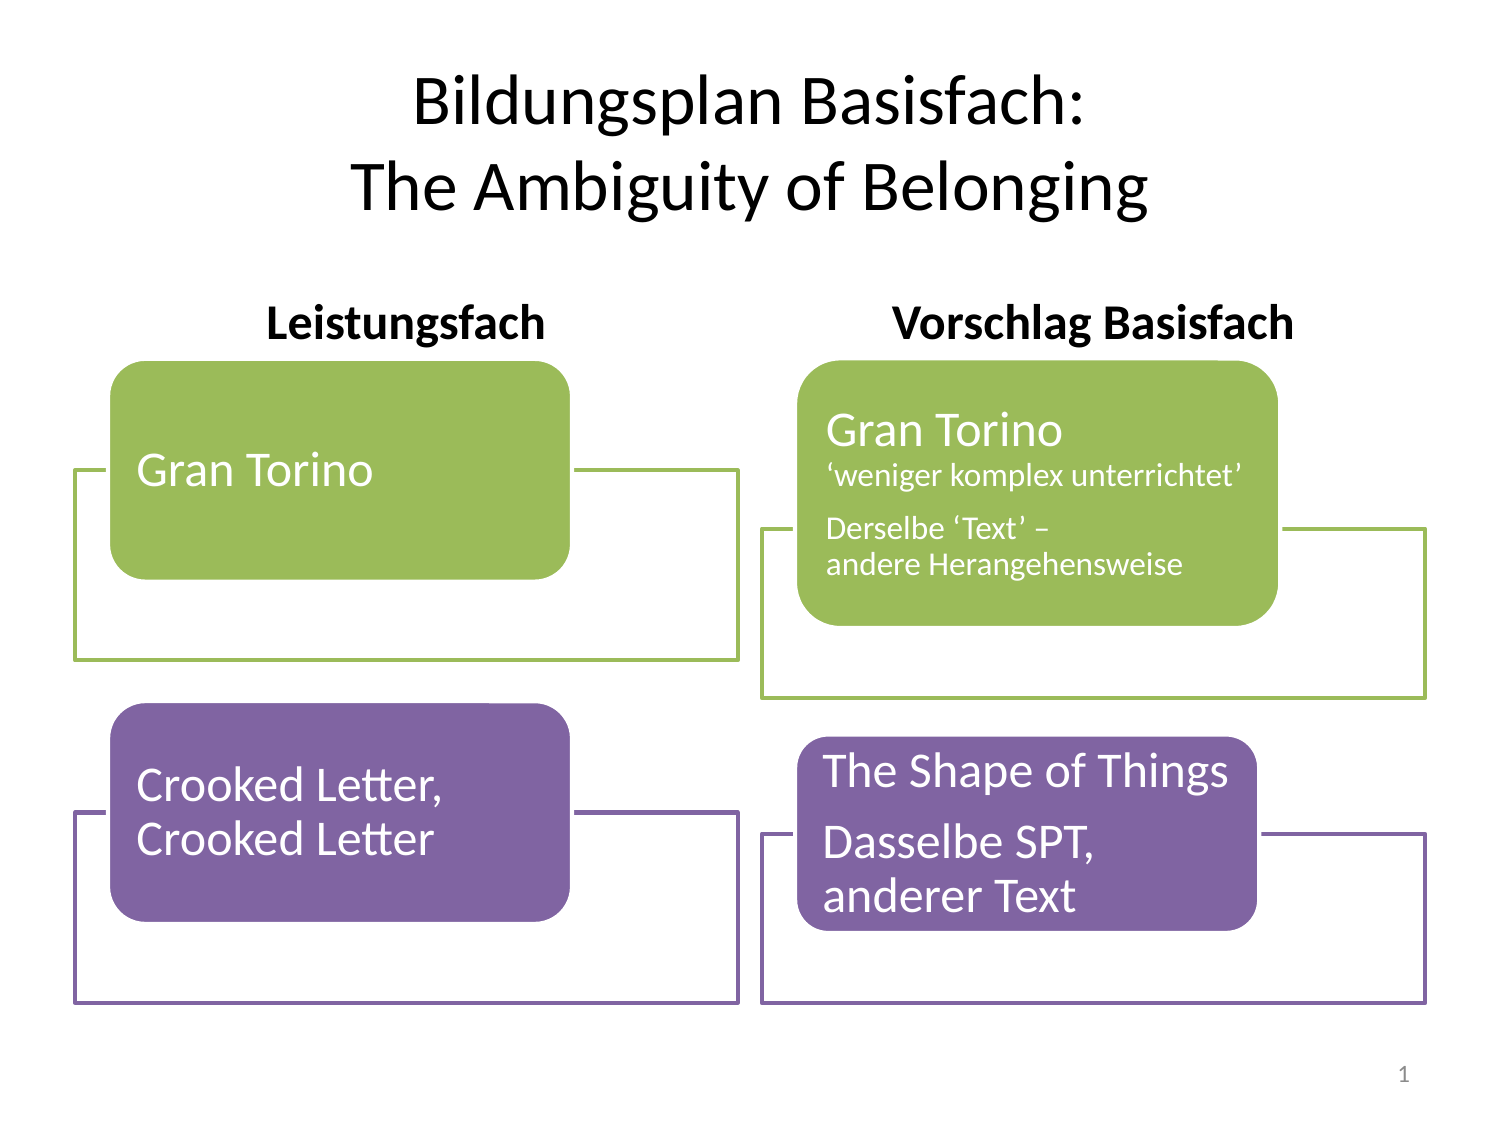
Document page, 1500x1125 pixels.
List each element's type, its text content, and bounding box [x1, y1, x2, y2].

list Leistungsfach [75, 251, 738, 356]
slide_number 1 [1074, 1042, 1425, 1103]
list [761, 356, 1426, 1006]
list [74, 356, 738, 1006]
list Vorschlag Basisfach [761, 251, 1425, 356]
title Bildungsplan Basisfach: The Ambiguity of Belonging [75, 45, 1425, 233]
